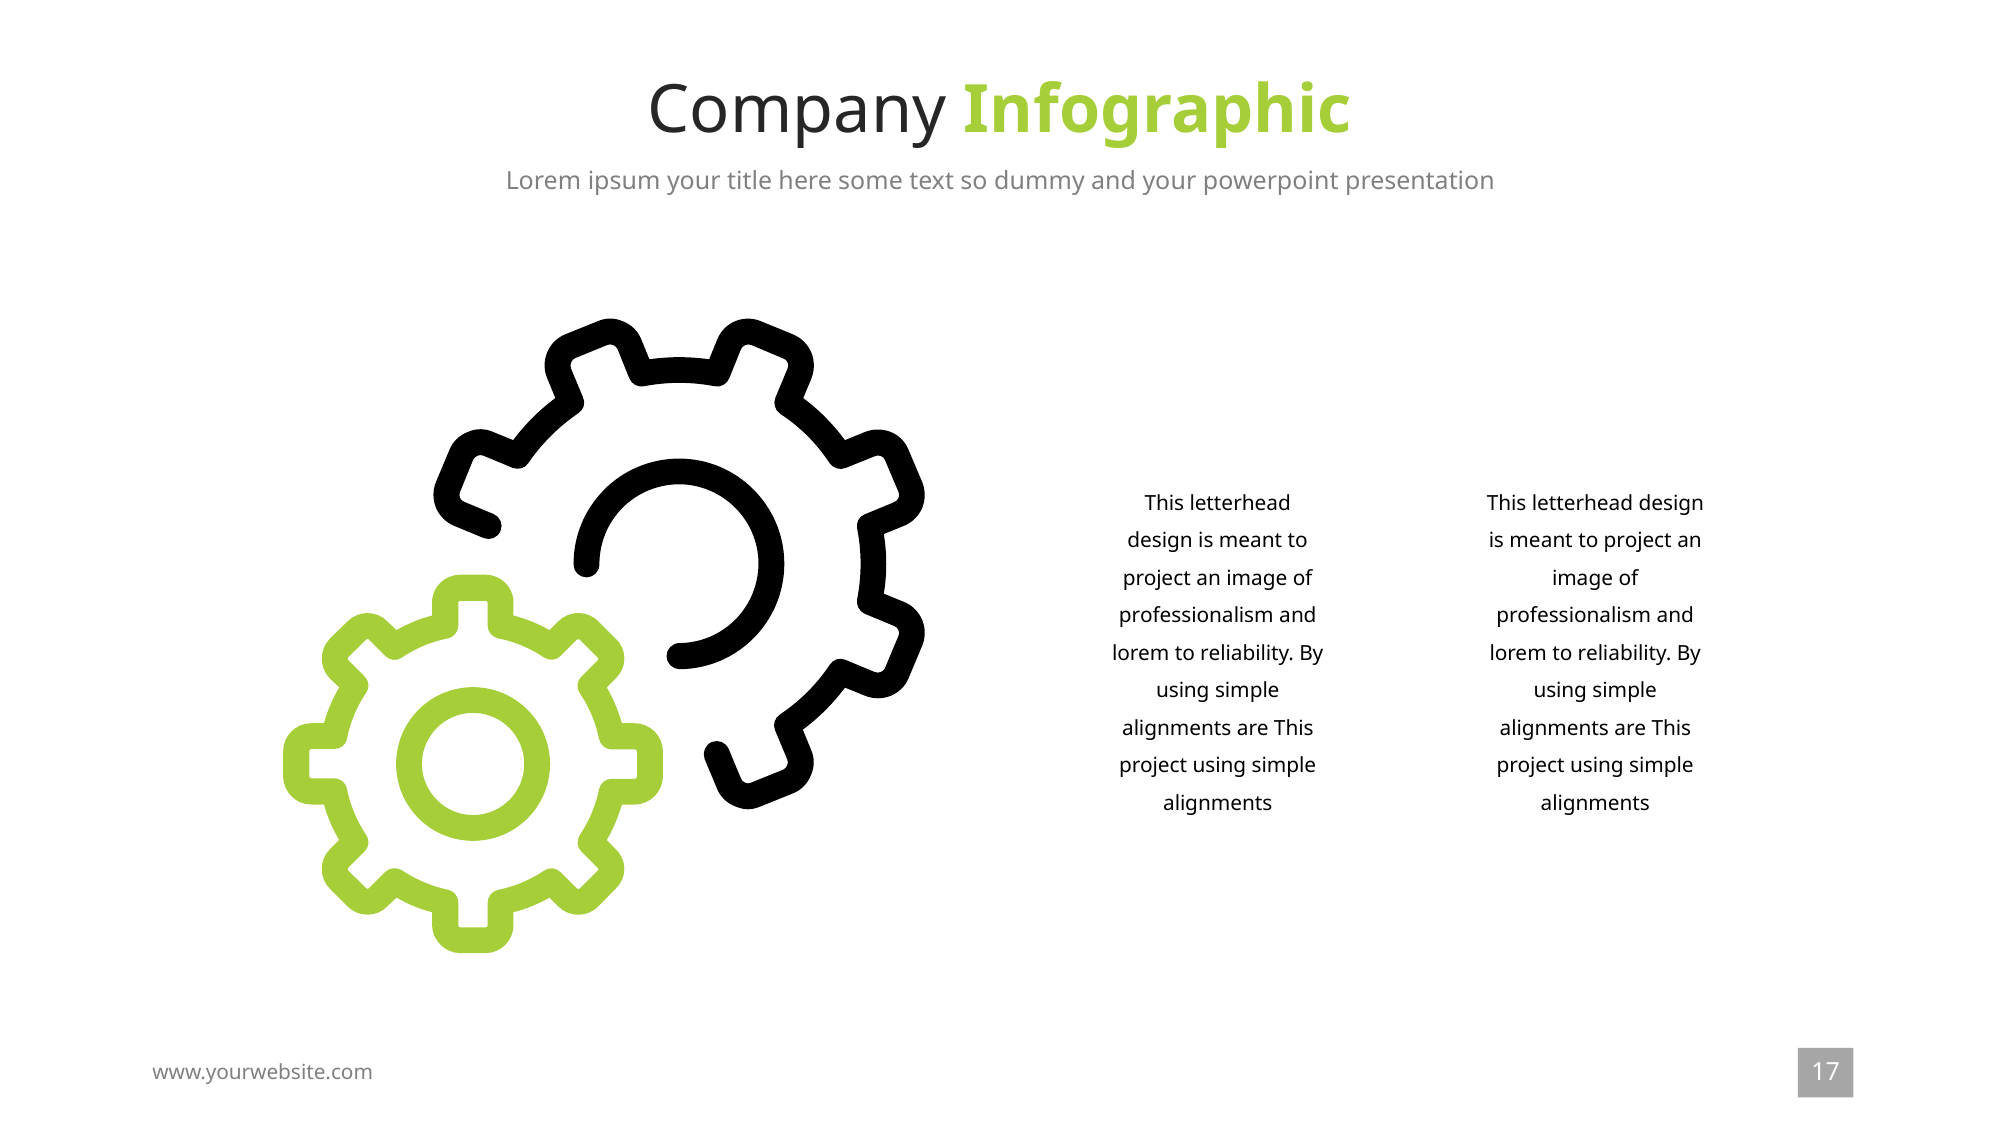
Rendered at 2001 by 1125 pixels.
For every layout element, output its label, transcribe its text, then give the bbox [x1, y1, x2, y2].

slide_number 17 [1788, 1042, 1863, 1103]
text_box This letterhead design is meant to project an image of professionalism and lorem to reliability. By using simple alignments are This project using simple alignments [1477, 472, 1714, 819]
title Company Infographic [137, 55, 1863, 167]
list Lorem ipsum your title here some text so dummy and your powerpoint presentation [138, 160, 1864, 207]
text_box This letterhead design is meant to project an image of professionalism and lorem to reliability. By using simple alignments are This project using simple alignments [1109, 472, 1327, 819]
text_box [283, 313, 930, 954]
footer www.yourwebsite.com [137, 1042, 415, 1103]
